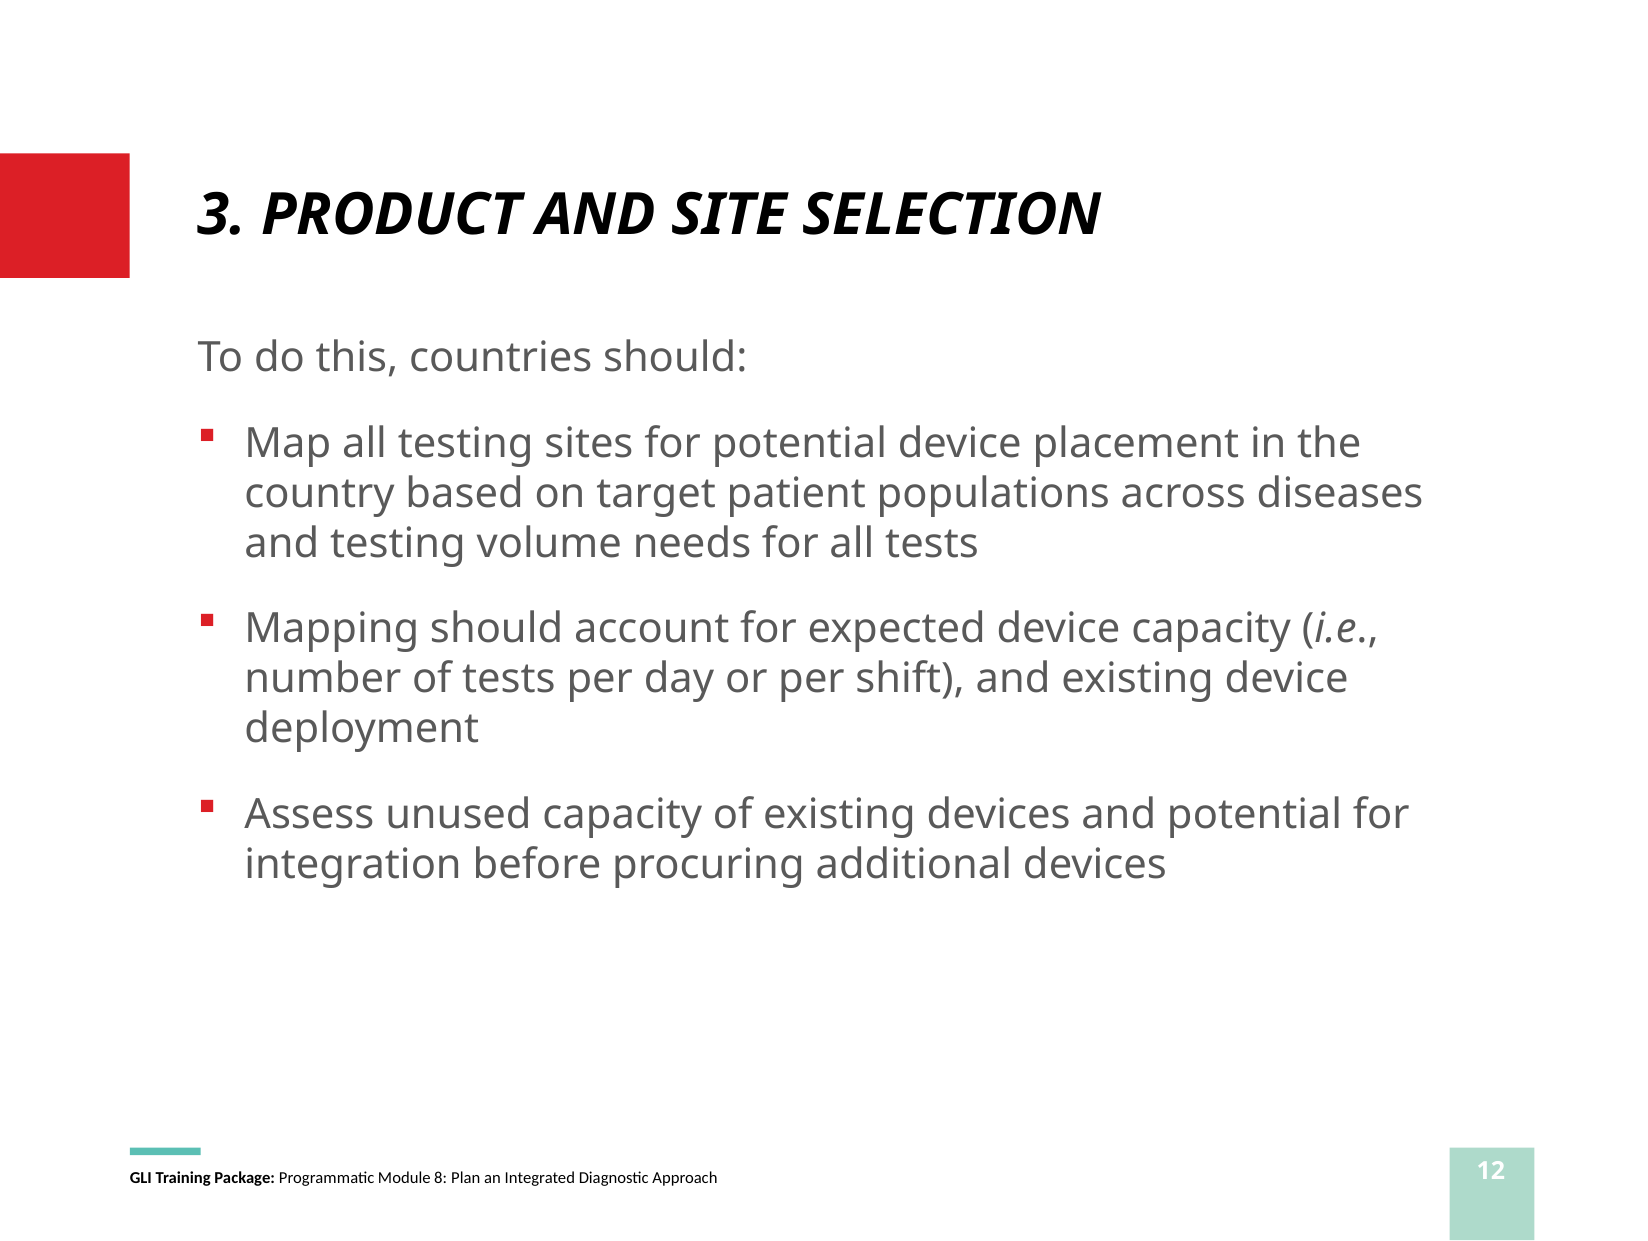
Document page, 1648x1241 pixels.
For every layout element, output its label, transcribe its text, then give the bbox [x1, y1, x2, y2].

title 3. PRODUCT AND SITE SELECTION [197, 153, 1450, 278]
list To do this, countries should: Map all testing sites for potential device placement in the country based on target patient populations across diseases and testing volume needs for all tests Mapping should account for expected device capacity (i.e., number of tests per day or per shift), and existing device deployment Assess unused capacity of existing devices and potential for integration before procuring additional devices [197, 330, 1450, 1087]
